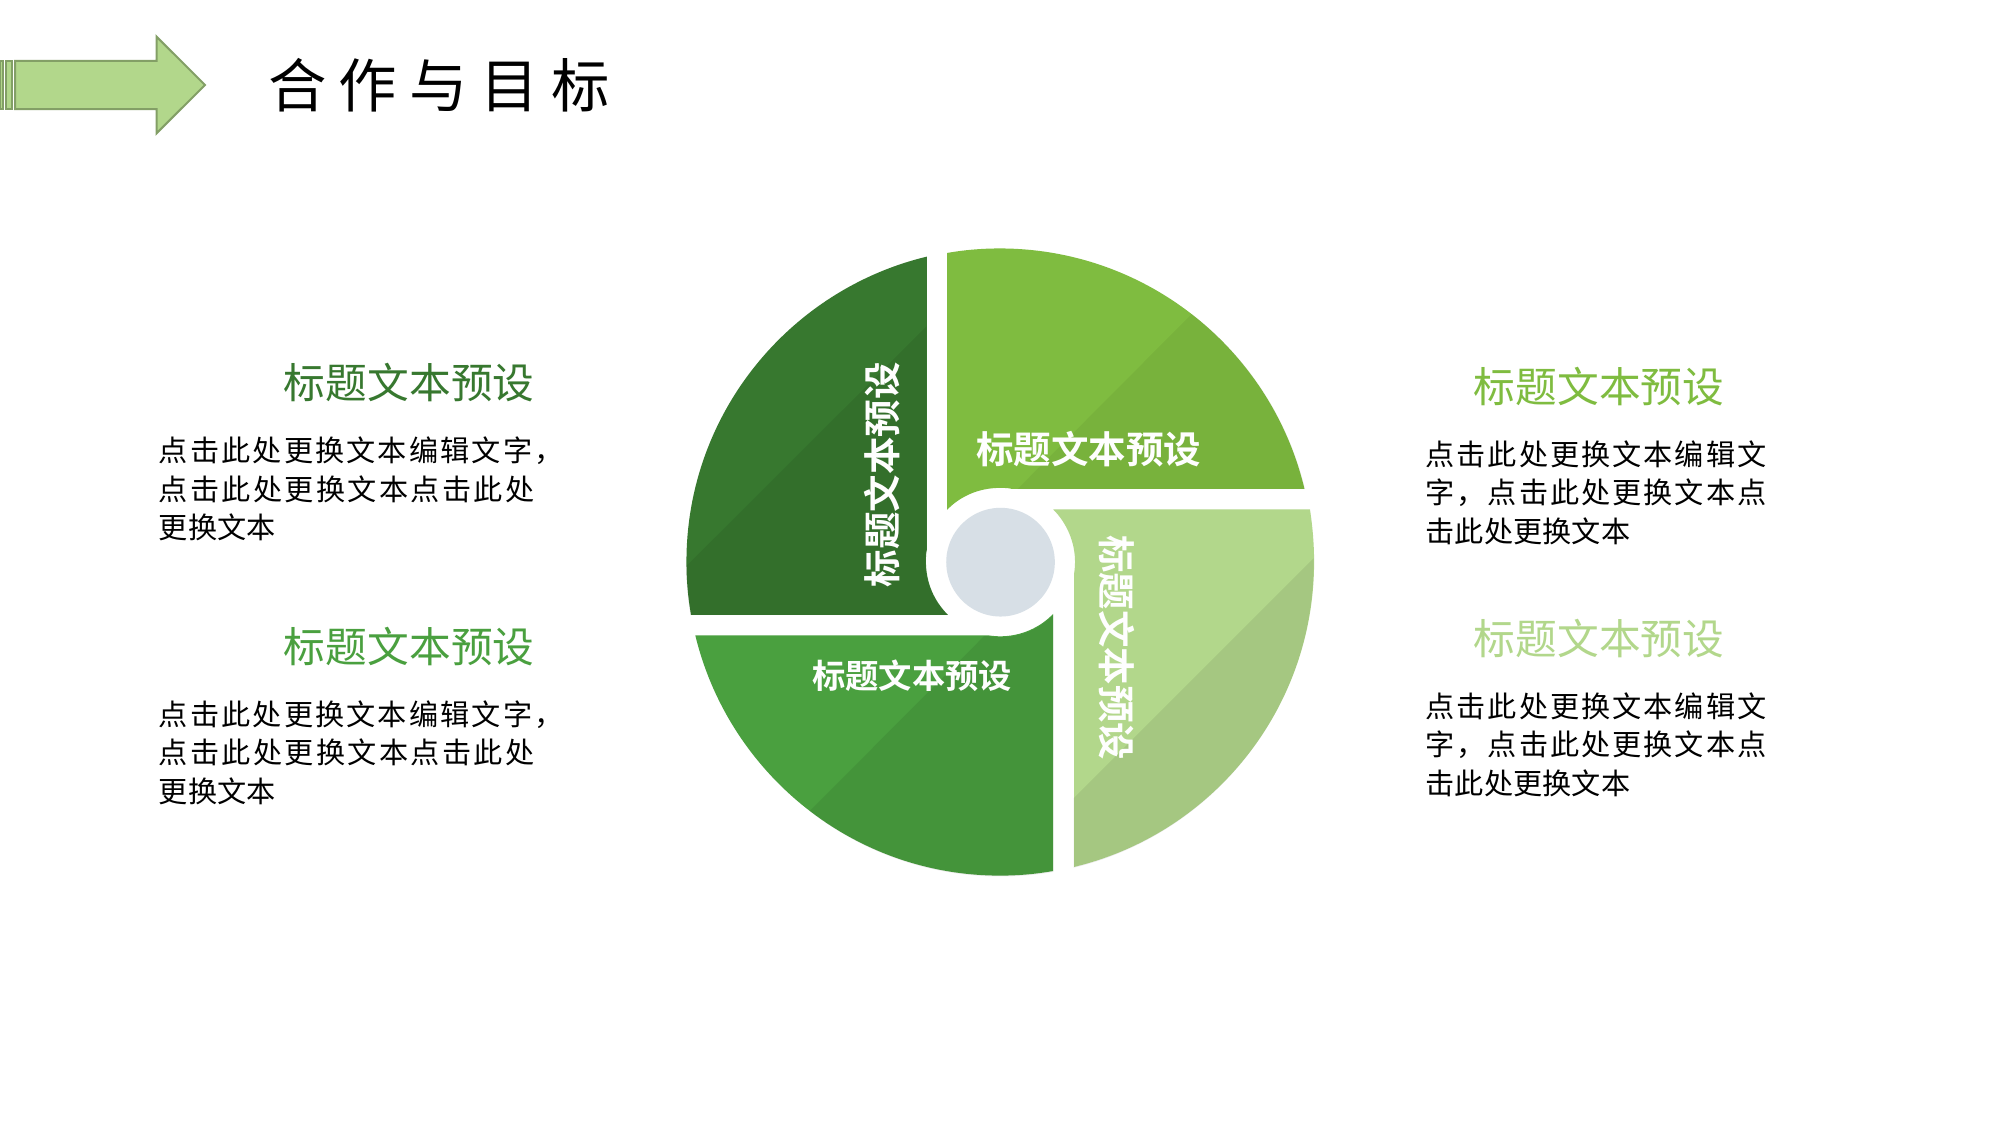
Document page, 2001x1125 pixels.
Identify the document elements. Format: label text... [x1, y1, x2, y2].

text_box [158, 248, 1767, 877]
text_box [0, 60, 4, 110]
text_box 合作与目标 [253, 42, 655, 127]
text_box [14, 34, 207, 136]
text_box [5, 60, 13, 110]
